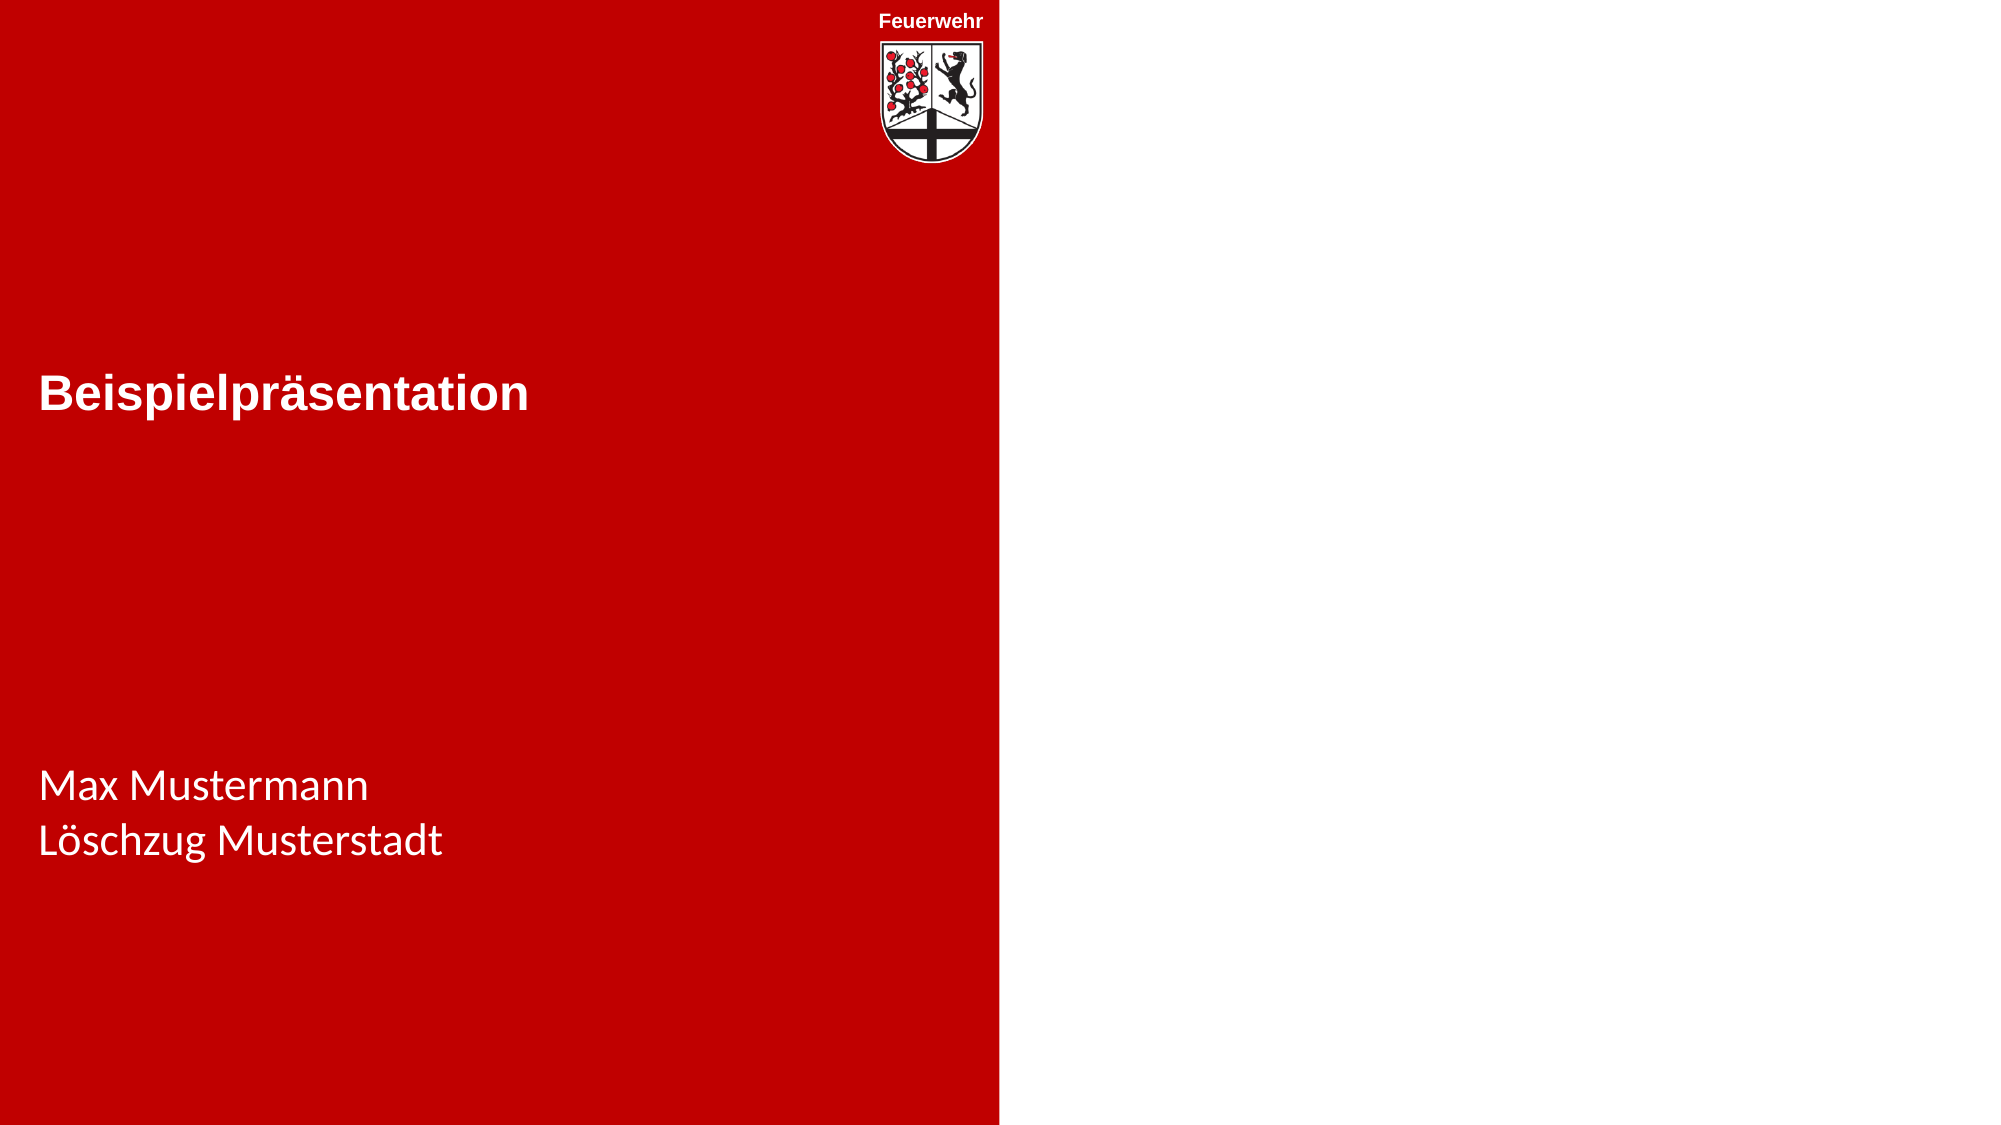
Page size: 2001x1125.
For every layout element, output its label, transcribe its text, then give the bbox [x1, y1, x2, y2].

title Beispielpräsentation [0, 324, 1000, 428]
picture [879, 40, 984, 164]
subtitle Max Mustermann Löschzug Musterstadt [0, 738, 1000, 880]
